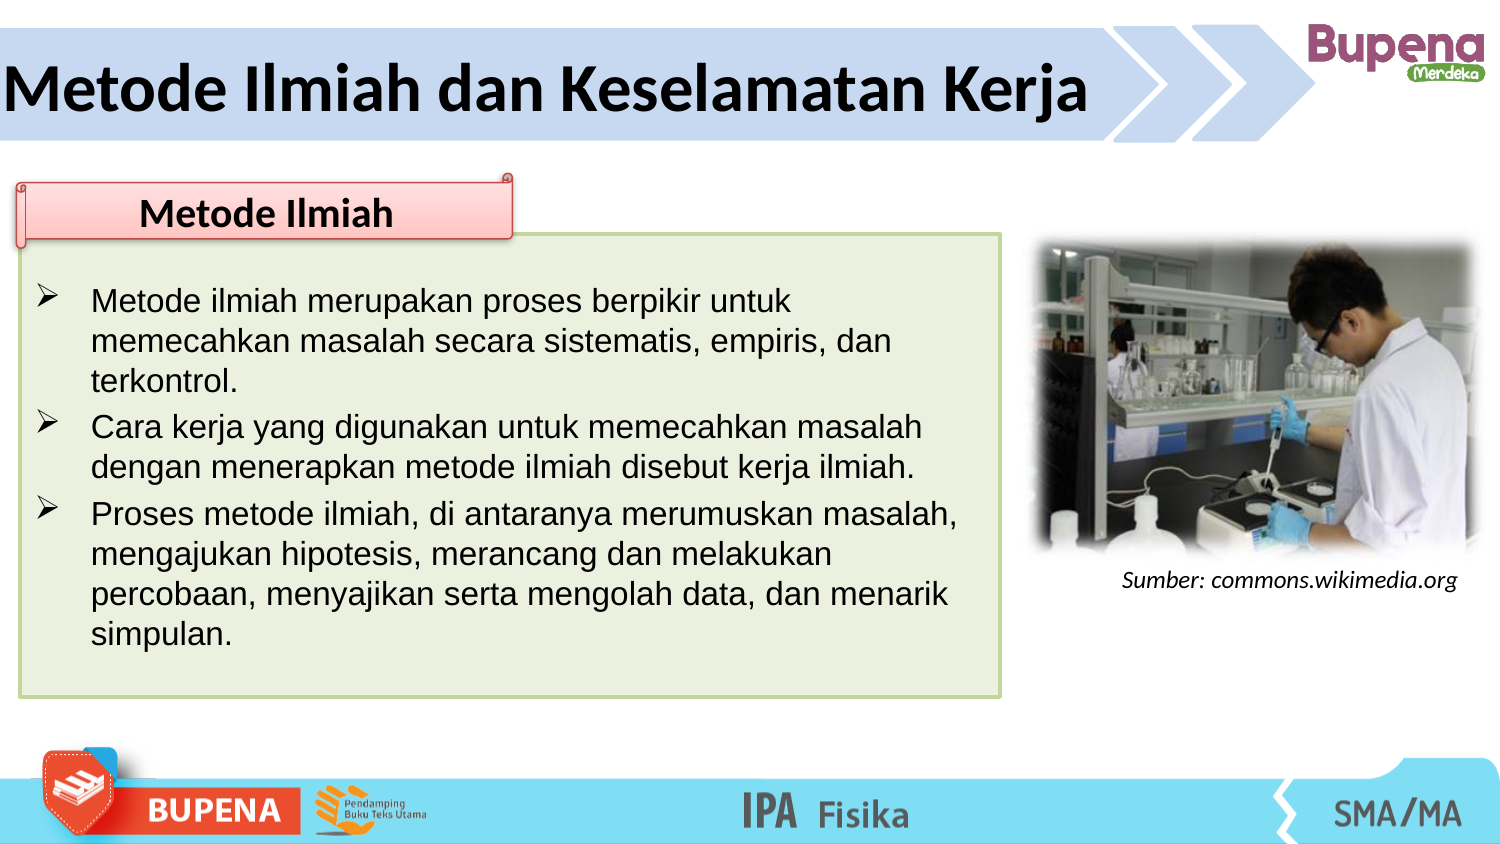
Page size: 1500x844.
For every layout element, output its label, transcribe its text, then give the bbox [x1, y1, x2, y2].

picture [0, 734, 1500, 844]
text_box Metode ilmiah merupakan proses berpikir untuk memecahkan masalah secara sistematis, empiris, dan terkontrol. Cara kerja yang digunakan untuk memecahkan masalah dengan menerapkan metode ilmiah disebut kerja ilmiah. Proses metode ilmiah, di antaranya merumuskan masalah, mengajukan hipotesis, merancang dan melakukan percobaan, menyajikan serta mengolah data, dan menarik simpulan. [18, 232, 1002, 699]
text_box Metode Ilmiah [15, 172, 514, 250]
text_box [1022, 226, 1500, 608]
picture [1299, 21, 1494, 85]
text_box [0, 27, 1314, 141]
